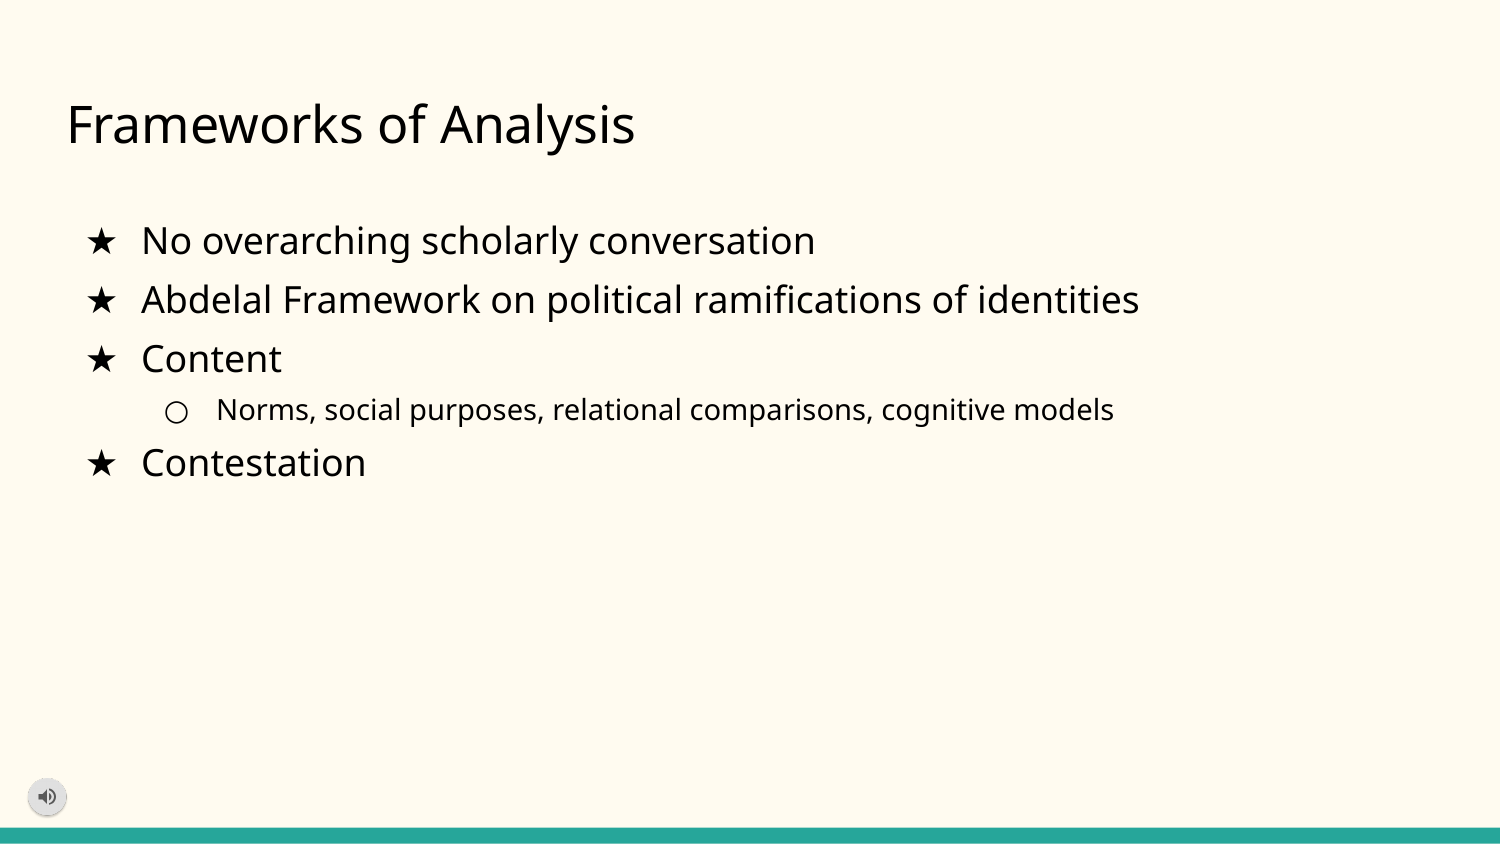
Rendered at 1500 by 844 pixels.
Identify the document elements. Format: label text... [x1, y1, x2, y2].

title Frameworks of Analysis [51, 72, 1449, 174]
picture [24, 774, 70, 819]
list No overarching scholarly conversation Abdelal Framework on political ramifications of identities Content Norms, social purposes, relational comparisons, cognitive models Contestation [51, 192, 1449, 750]
